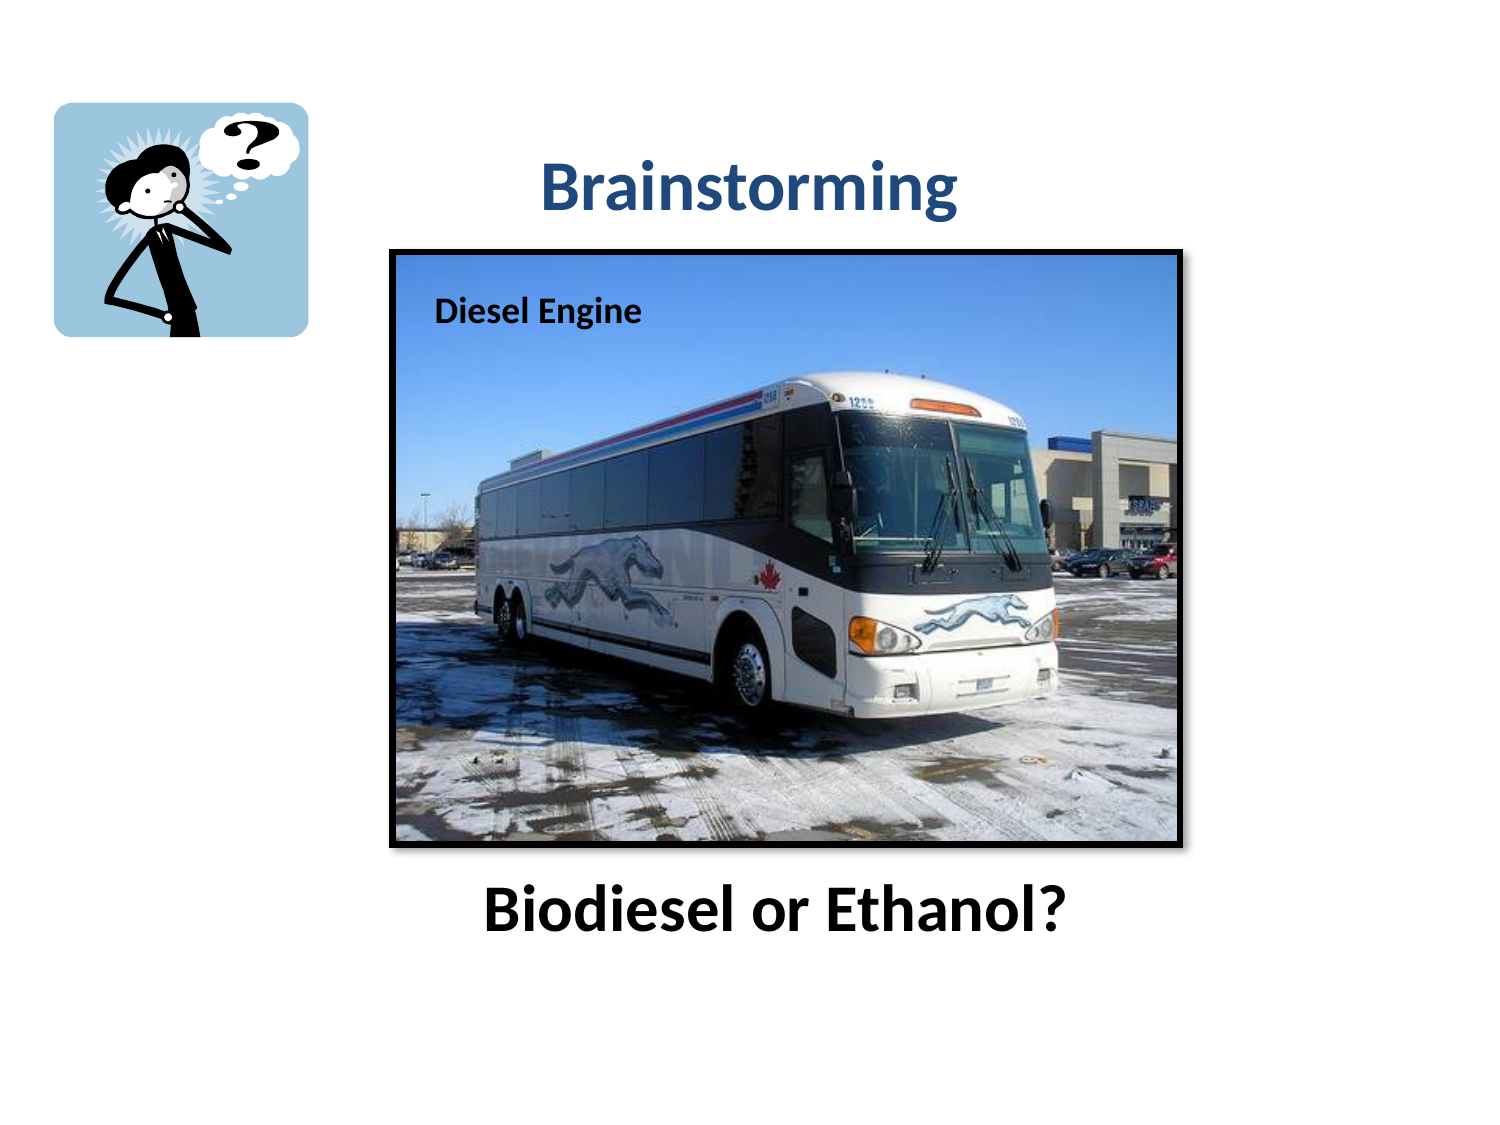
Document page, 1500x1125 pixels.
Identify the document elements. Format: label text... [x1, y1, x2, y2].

picture [52, 101, 310, 339]
title Brainstorming [75, 45, 1425, 233]
text_box Biodiesel or Ethanol? [469, 857, 1084, 953]
picture [395, 255, 1178, 842]
